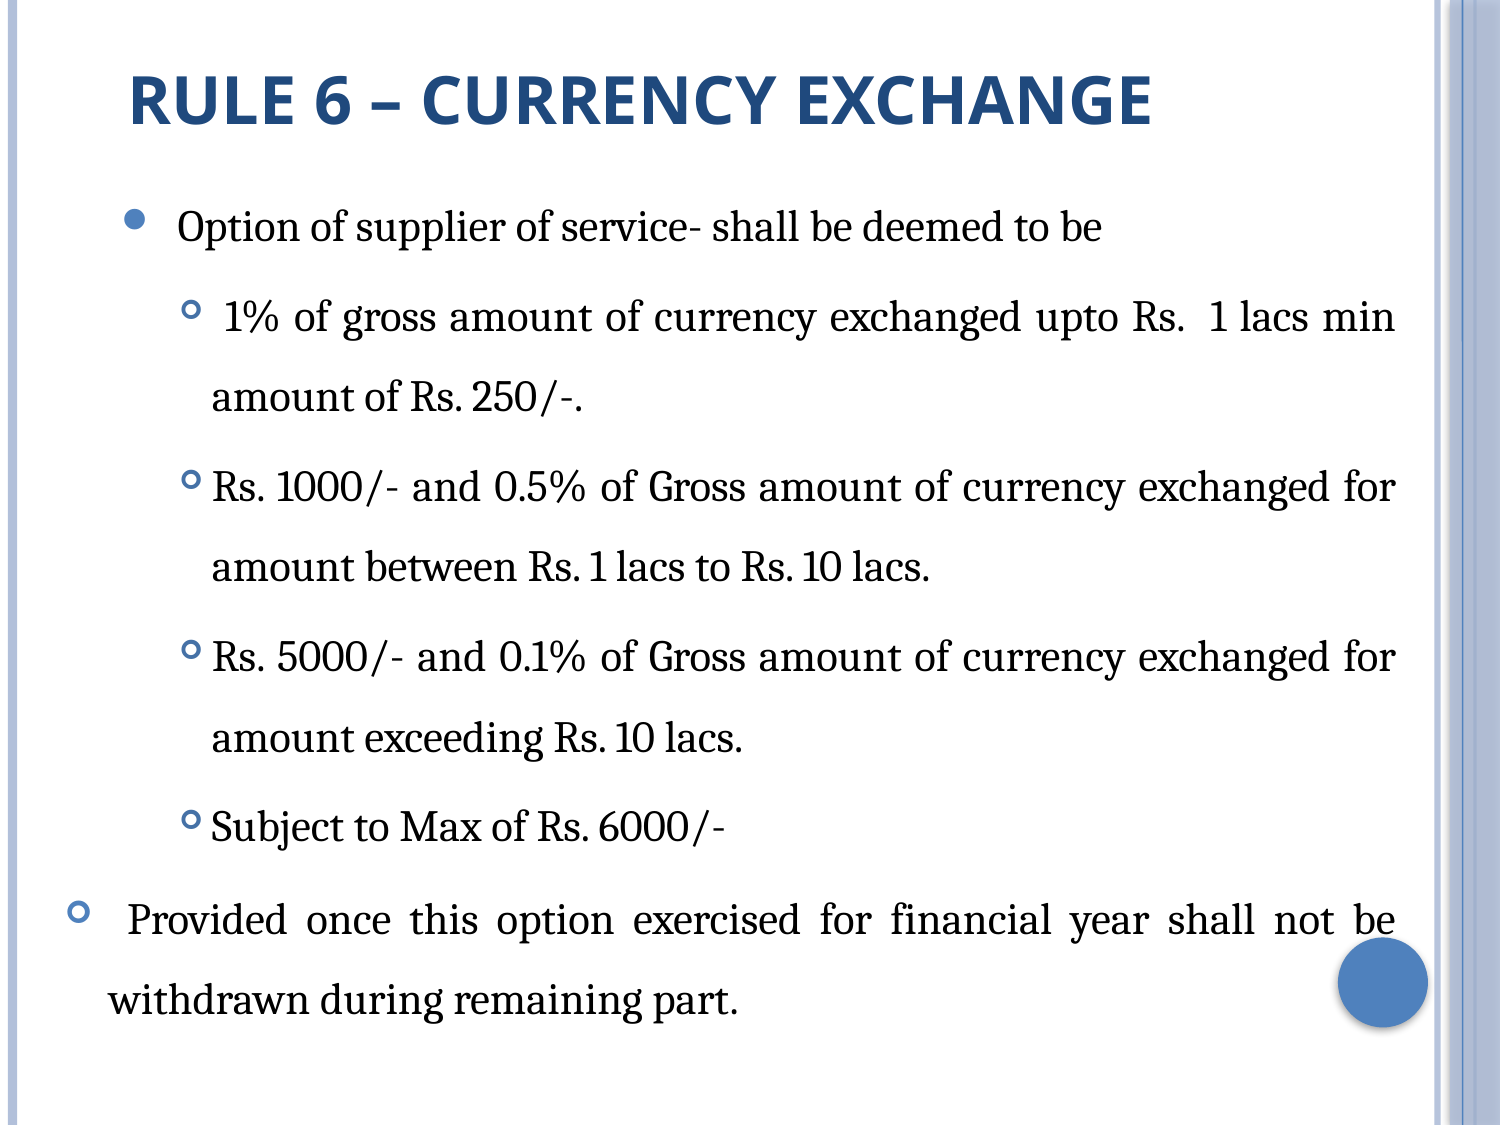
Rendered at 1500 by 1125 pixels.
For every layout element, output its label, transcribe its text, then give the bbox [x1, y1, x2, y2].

list Option of supplier of service- shall be deemed to be 1% of gross amount of currency exchanged upto Rs. 1 lacs min amount of Rs. 250/-. Rs. 1000/- and 0.5% of Gross amount of currency exchanged for amount between Rs. 1 lacs to Rs. 10 lacs. Rs. 5000/- and 0.1% of Gross amount of currency exchanged for amount exceeding Rs. 10 lacs. Subject to Max of Rs. 6000/- Provided once this option exercised for financial year shall not be withdrawn during remaining part. [50, 162, 1413, 1033]
title Rule 6 – Currency exchange [112, 50, 1338, 146]
